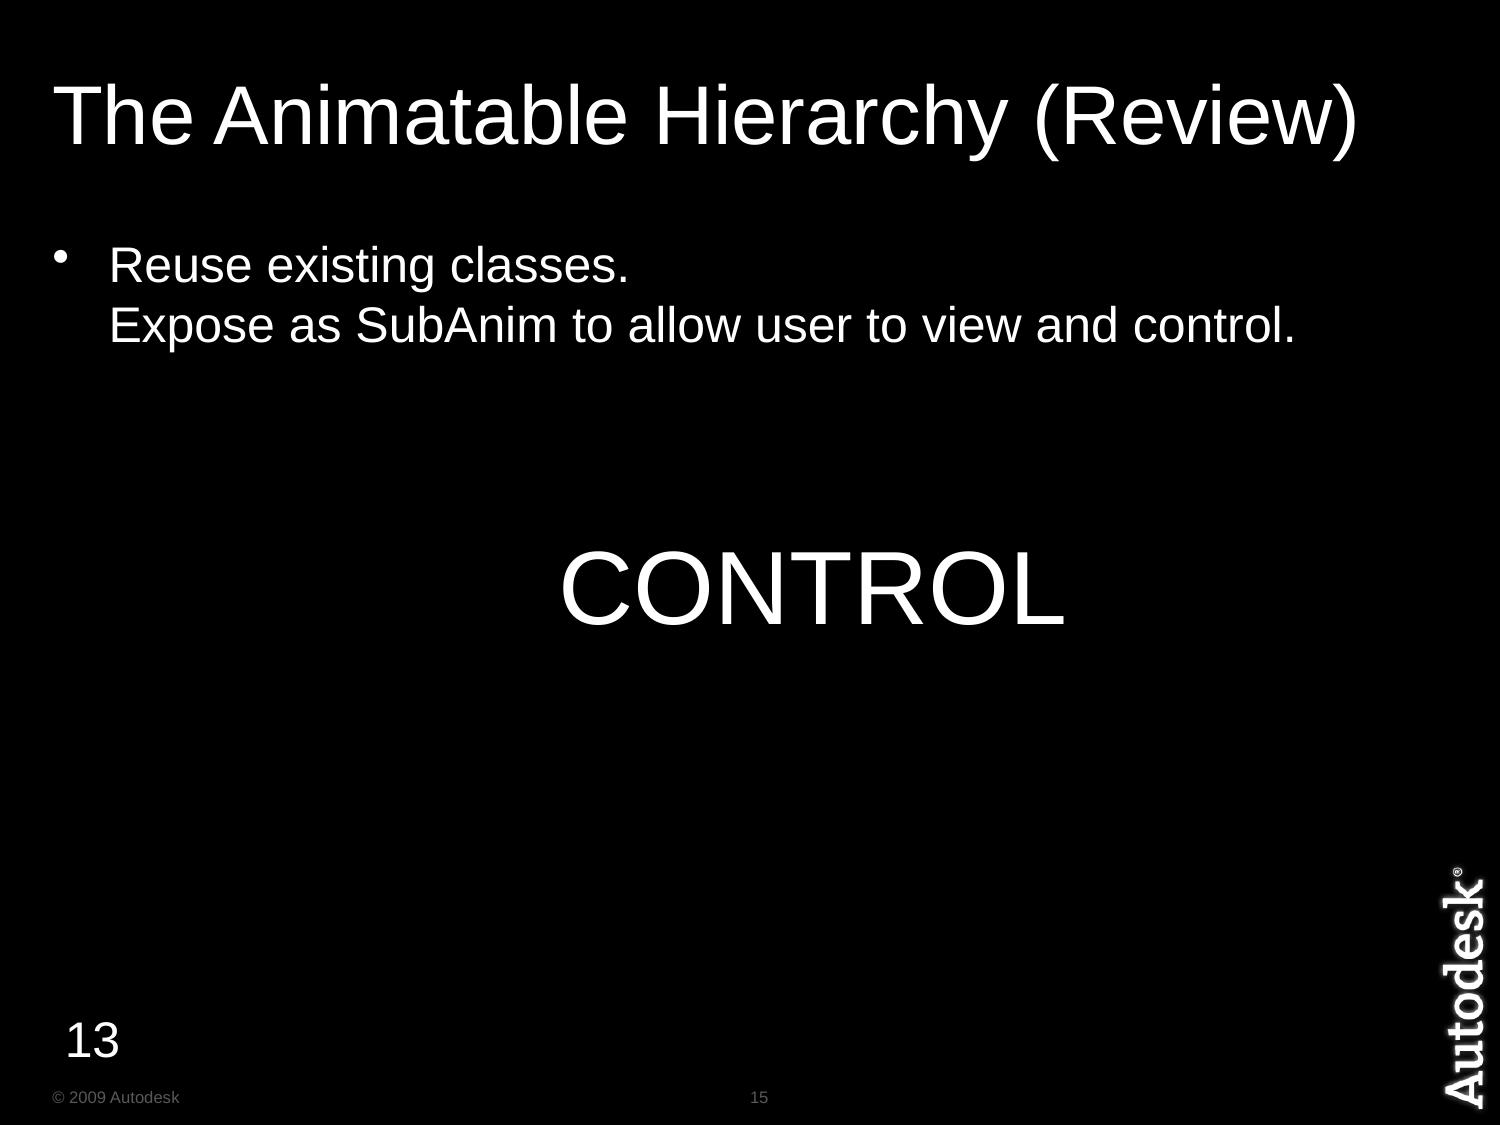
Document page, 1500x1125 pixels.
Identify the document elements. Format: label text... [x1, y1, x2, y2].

list Reuse existing classes. Expose as SubAnim to allow user to view and control. CONTROL [52, 231, 1401, 1073]
text_box 13 [49, 999, 138, 1075]
title The Animatable Hierarchy (Review) [52, 22, 1401, 211]
picture [1402, 0, 1500, 1125]
